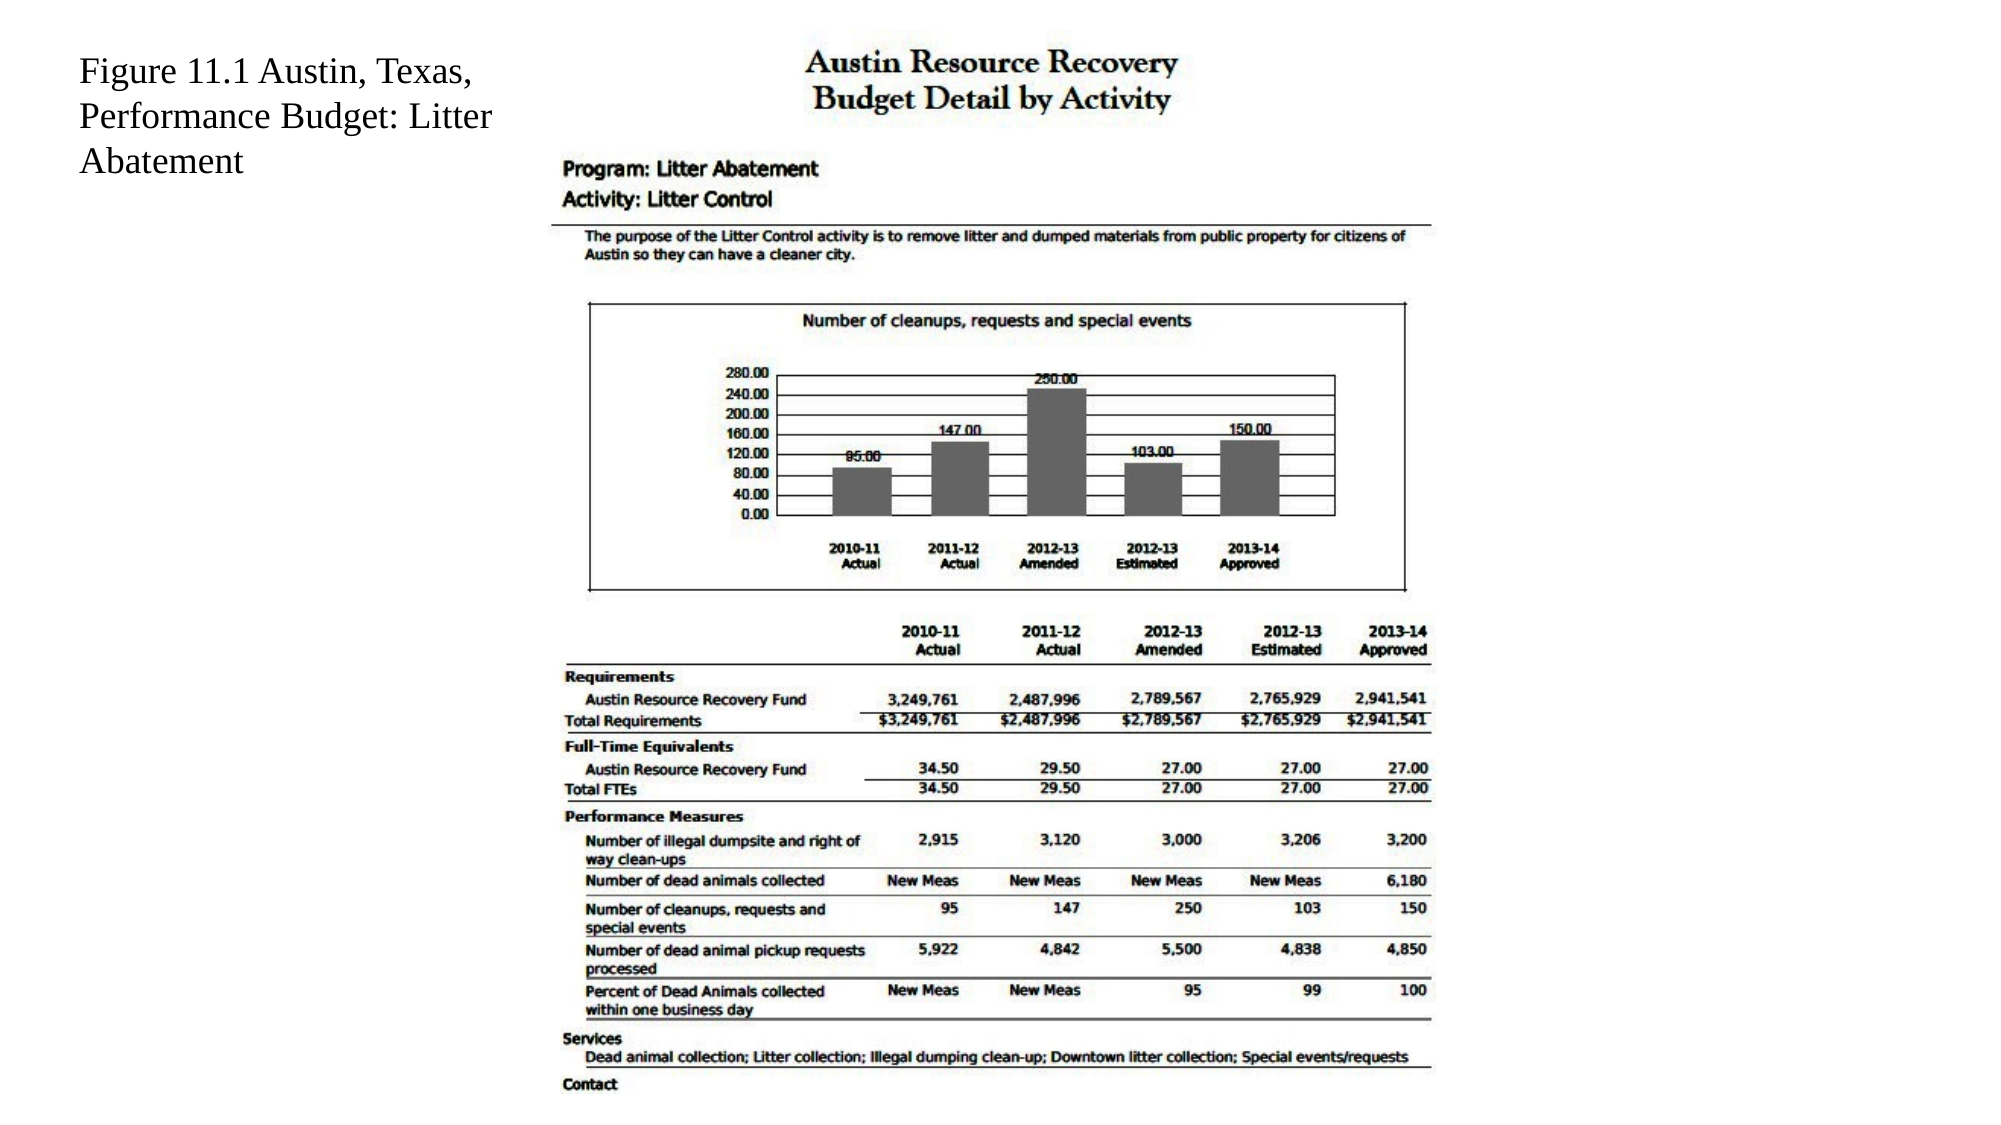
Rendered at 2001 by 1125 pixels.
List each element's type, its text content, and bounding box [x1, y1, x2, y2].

picture [512, 30, 1488, 1094]
text_box Figure 11.1 Austin, Texas, Performance Budget: Litter Abatement [64, 38, 512, 189]
